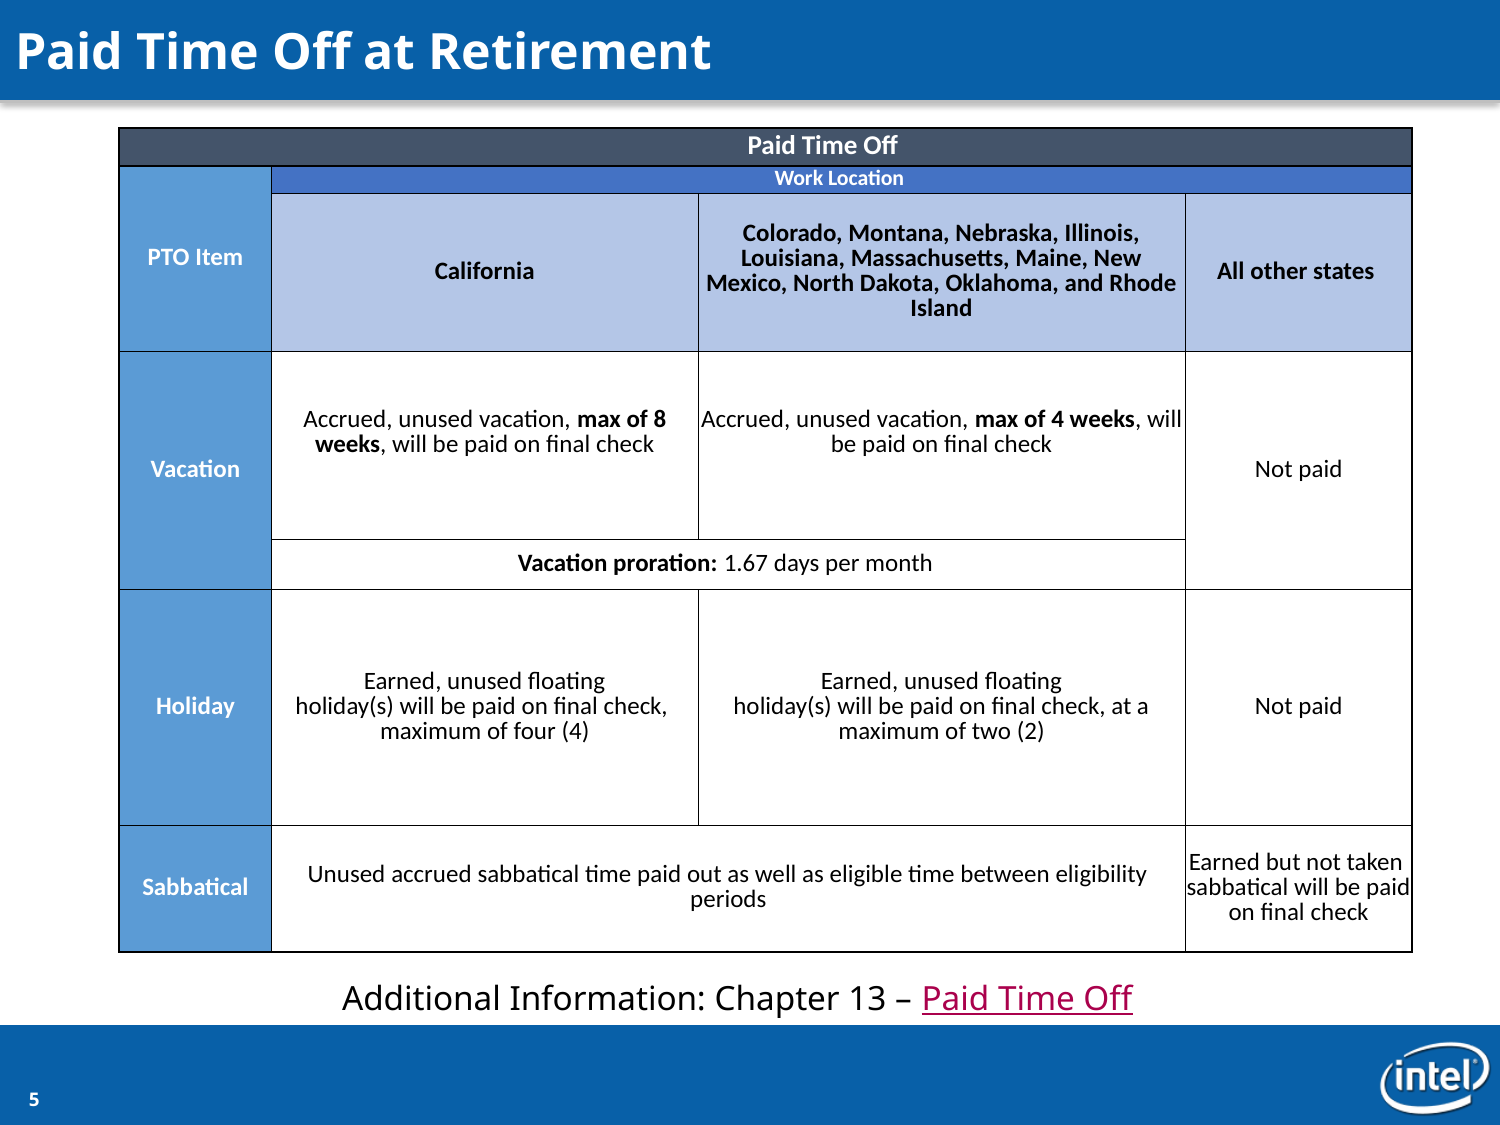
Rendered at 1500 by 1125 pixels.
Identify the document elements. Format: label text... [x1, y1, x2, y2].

table_cell Accrued, unused vacation, max of 8 weeks, will be paid on final check [272, 352, 698, 539]
table_cell Not paid [1186, 590, 1411, 825]
table_cell Vacation proration: 1.67 days per month [272, 540, 1185, 589]
table_cell Colorado, Montana, Nebraska, Illinois, Louisiana, Massachusetts, Maine, New Mexico, North Dakota, Oklahoma, and Rhode Island [699, 194, 1185, 351]
table_cell Earned, unused floating holiday(s) will be paid on final check, maximum of four (4) [272, 590, 698, 825]
table_header Paid Time Off [120, 129, 1411, 165]
table_cell Not paid [1186, 352, 1411, 589]
table_cell Vacation [120, 352, 271, 589]
table_cell Work Location [272, 167, 1411, 193]
table_cell Earned but not taken sabbatical will be paid on final check [1186, 826, 1411, 951]
table_cell Sabbatical [120, 826, 271, 951]
table_cell Accrued, unused vacation, max of 4 weeks, will be paid on final check [699, 352, 1185, 539]
table_cell Unused accrued sabbatical time paid out as well as eligible time between eligibility periods [272, 826, 1185, 951]
table_cell All other states [1186, 194, 1411, 351]
picture [1374, 1037, 1497, 1125]
text_box Additional Information: Chapter 13 – Paid Time Off [24, 969, 1450, 1030]
text_box Paid Time Off at Retirement [0, 0, 1500, 99]
table_cell Holiday [120, 590, 271, 825]
table_cell California [272, 194, 698, 351]
table_cell PTO Item [120, 167, 271, 351]
table_cell Earned, unused floating holiday(s) will be paid on final check, at a maximum of two (2) [699, 590, 1185, 825]
